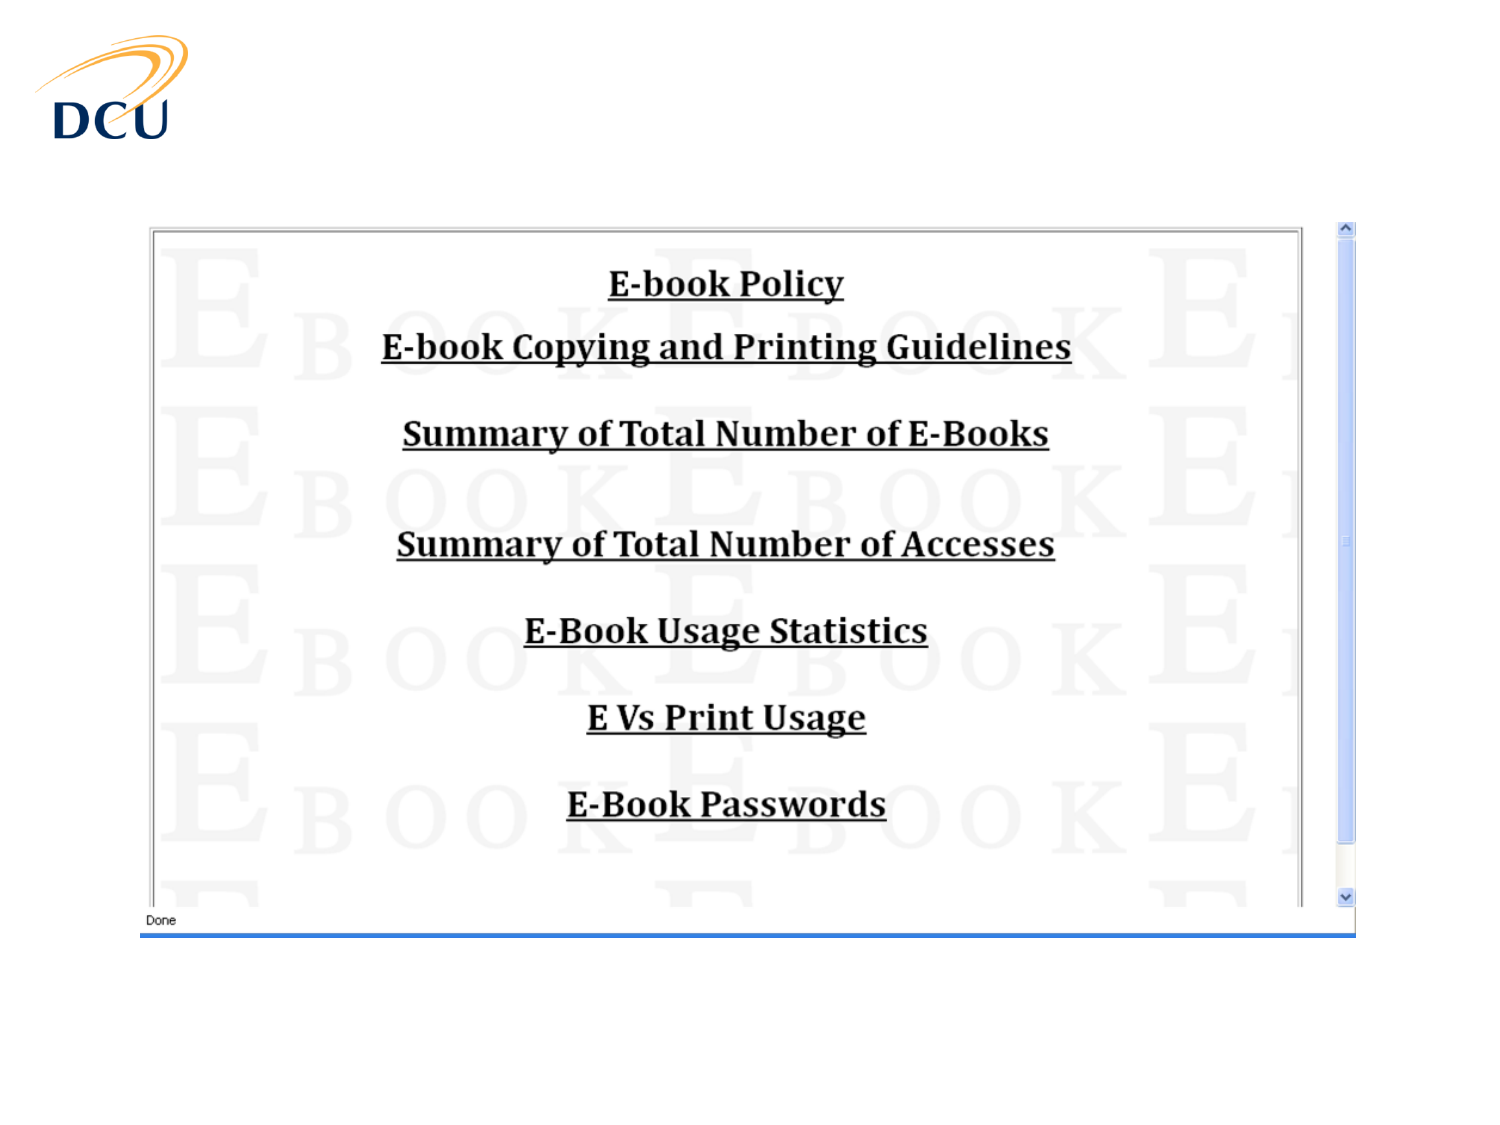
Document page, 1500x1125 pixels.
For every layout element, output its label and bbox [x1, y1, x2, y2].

picture [34, 34, 188, 139]
picture [140, 222, 1356, 938]
